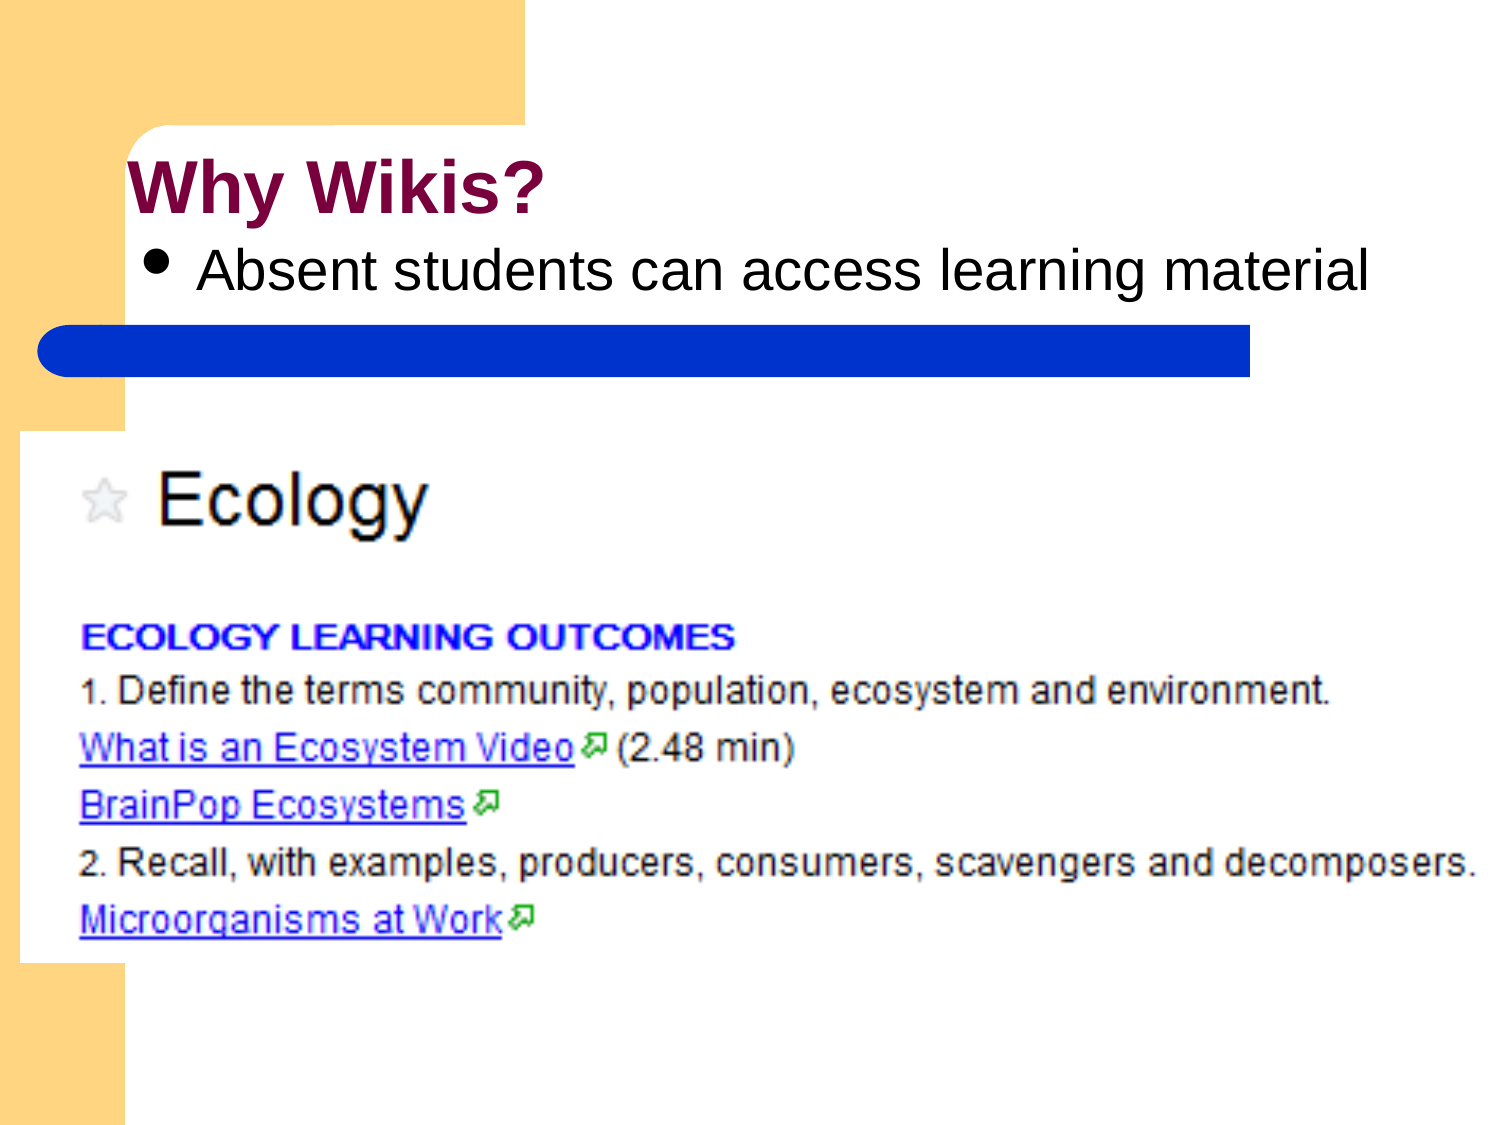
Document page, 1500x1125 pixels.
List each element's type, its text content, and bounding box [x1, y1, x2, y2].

list Absent students can access learning material [124, 224, 1438, 326]
picture [20, 431, 1500, 963]
title Why Wikis? [112, 49, 1413, 238]
